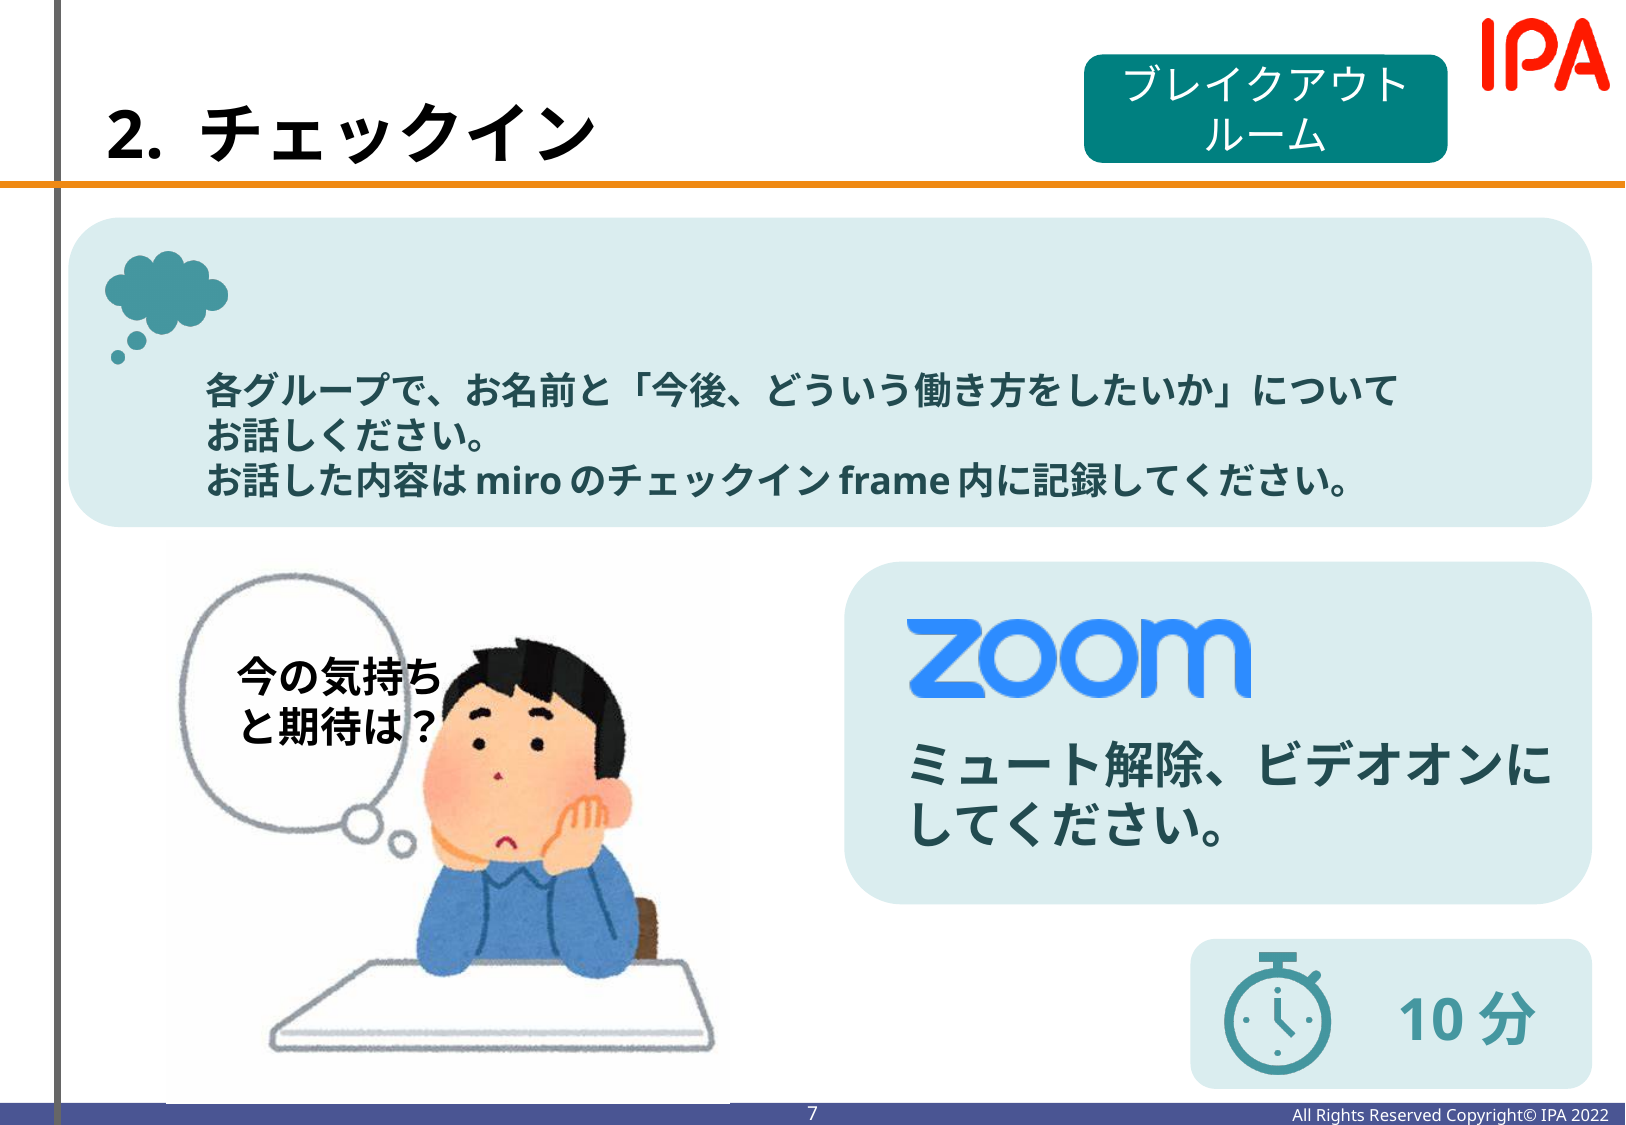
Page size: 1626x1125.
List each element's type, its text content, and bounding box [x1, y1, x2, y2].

text_box ミュート解除、ビデオオンに してください。 [889, 725, 1040, 876]
text_box [68, 217, 1593, 528]
text_box 2. チェックイン [91, 84, 529, 167]
text_box [1190, 948, 1196, 1080]
text_box 6 [756, 1094, 869, 1125]
text_box ブレイクアウトルーム [1084, 54, 1448, 163]
picture [1482, 18, 1610, 91]
picture [1201, 938, 1353, 1090]
text_box 10分 [1383, 942, 1533, 1093]
text_box All Rights Reserved Copyright© IPA 2022 [1225, 1097, 1625, 1125]
picture [91, 231, 243, 383]
picture [906, 619, 1251, 698]
text_box 各グループで、お名前と「今後、どういう働き方をしたいか」について お話しください。 お話した内容はmiroのチェックインframe内に記録してください。 [190, 359, 341, 510]
picture [166, 540, 731, 1104]
text_box [844, 561, 1593, 905]
text_box [1353, 938, 1593, 1089]
